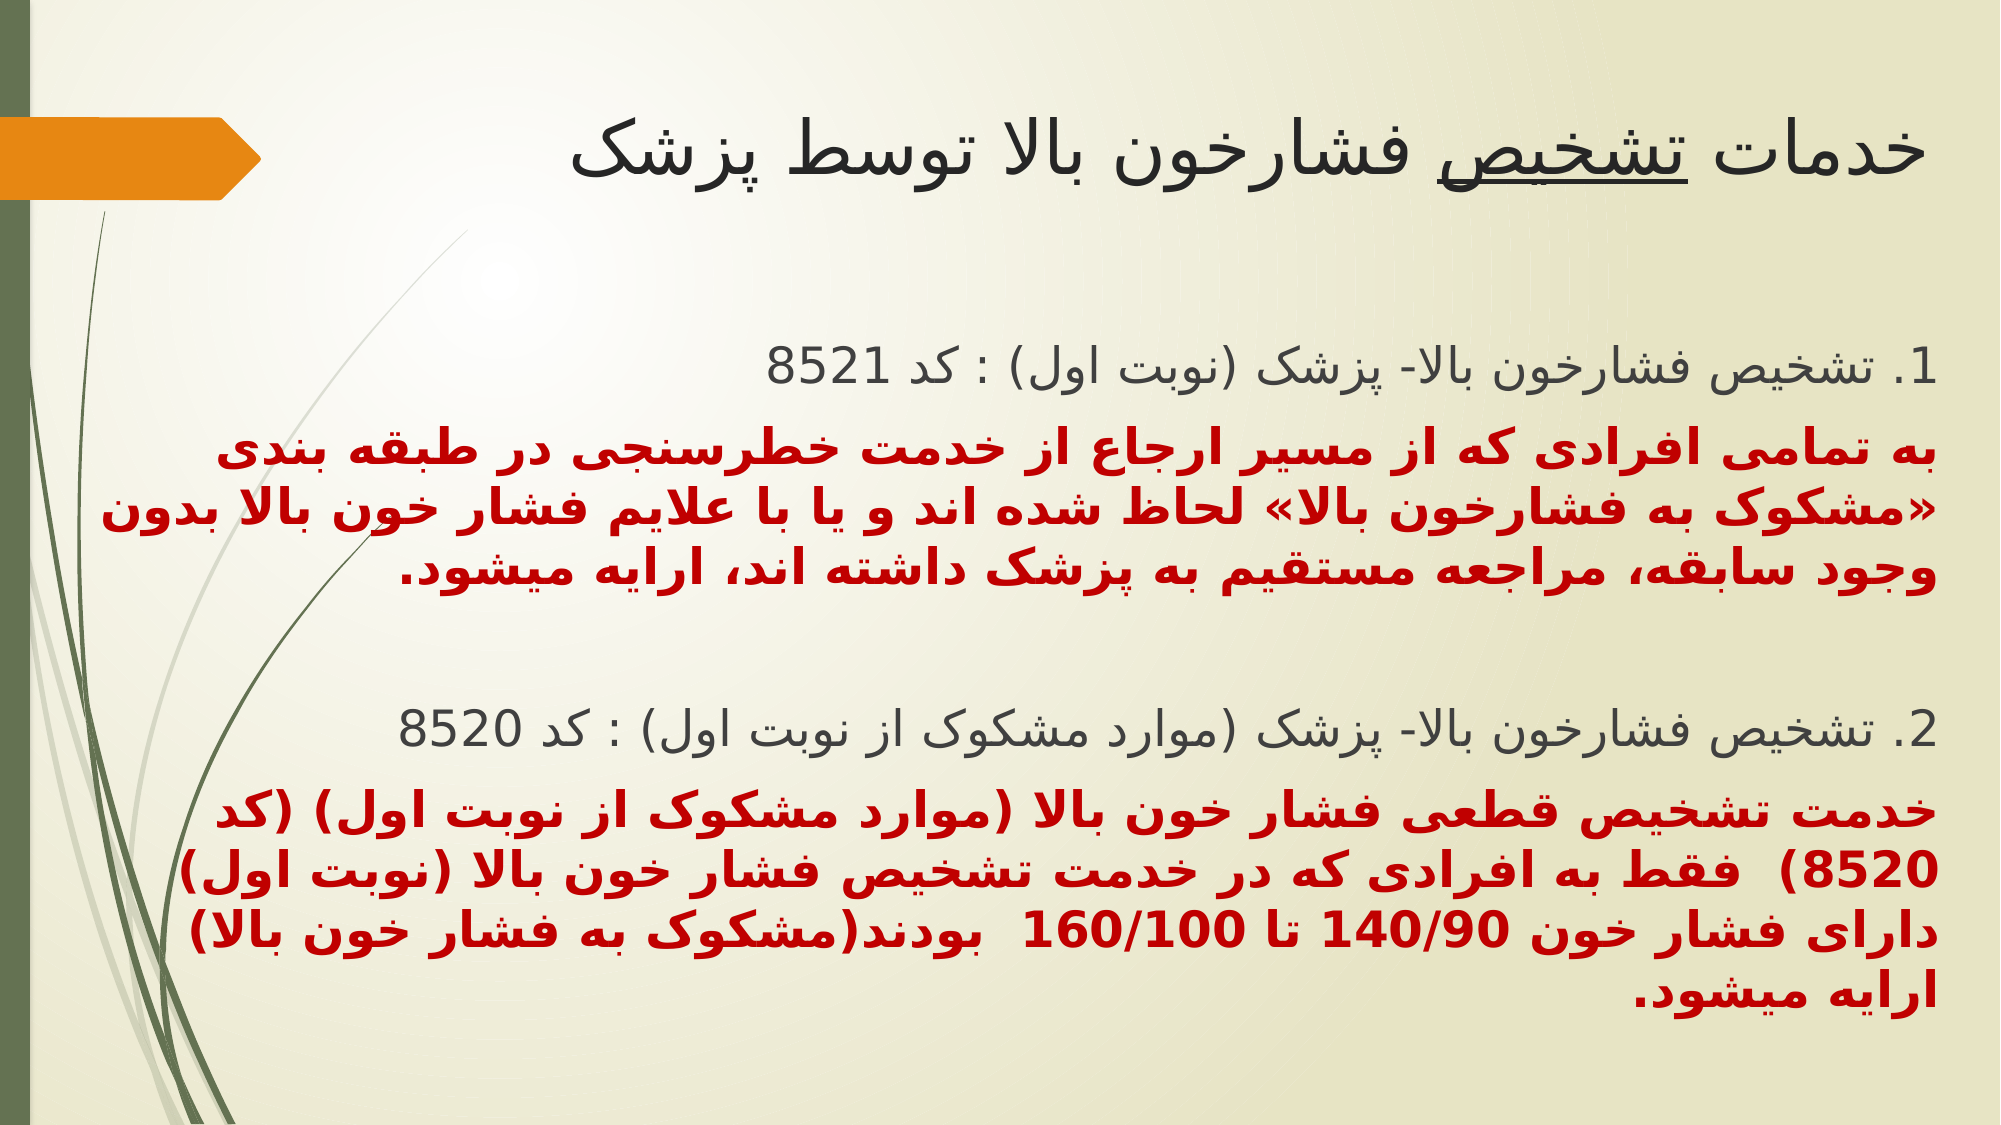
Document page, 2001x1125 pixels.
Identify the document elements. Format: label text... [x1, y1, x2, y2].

title خدمات تشخیص فشارخون بالا توسط پزشک [67, 92, 1946, 310]
list 1. تشخيص فشارخون بالا- پزشک (نوبت اول) : کد 8521 به تمامی افرادی که از مسیر ارجاع از خدمت خطرسنجی در طبقه بندی «مشکوک به فشارخون بالا» لحاظ شده اند و یا با علایم فشار خون بالا بدون وجود سابقه، مراجعه مستقیم به پزشک داشته اند، ارایه میشود. 2. تشخیص فشارخون بالا- پزشک (موارد مشکوک از نوبت اول) : کد 8520 خدمت تشخیص قطعی فشار خون بالا (موارد مشکوک از نوبت اول) (کد 8520) فقط به افرادی که در خدمت تشخیص فشار خون بالا (نوبت اول) دارای فشار خون 140/90 تا 160/100 بودند(مشکوک به فشار خون بالا) ارایه میشود. [55, 245, 1956, 1029]
